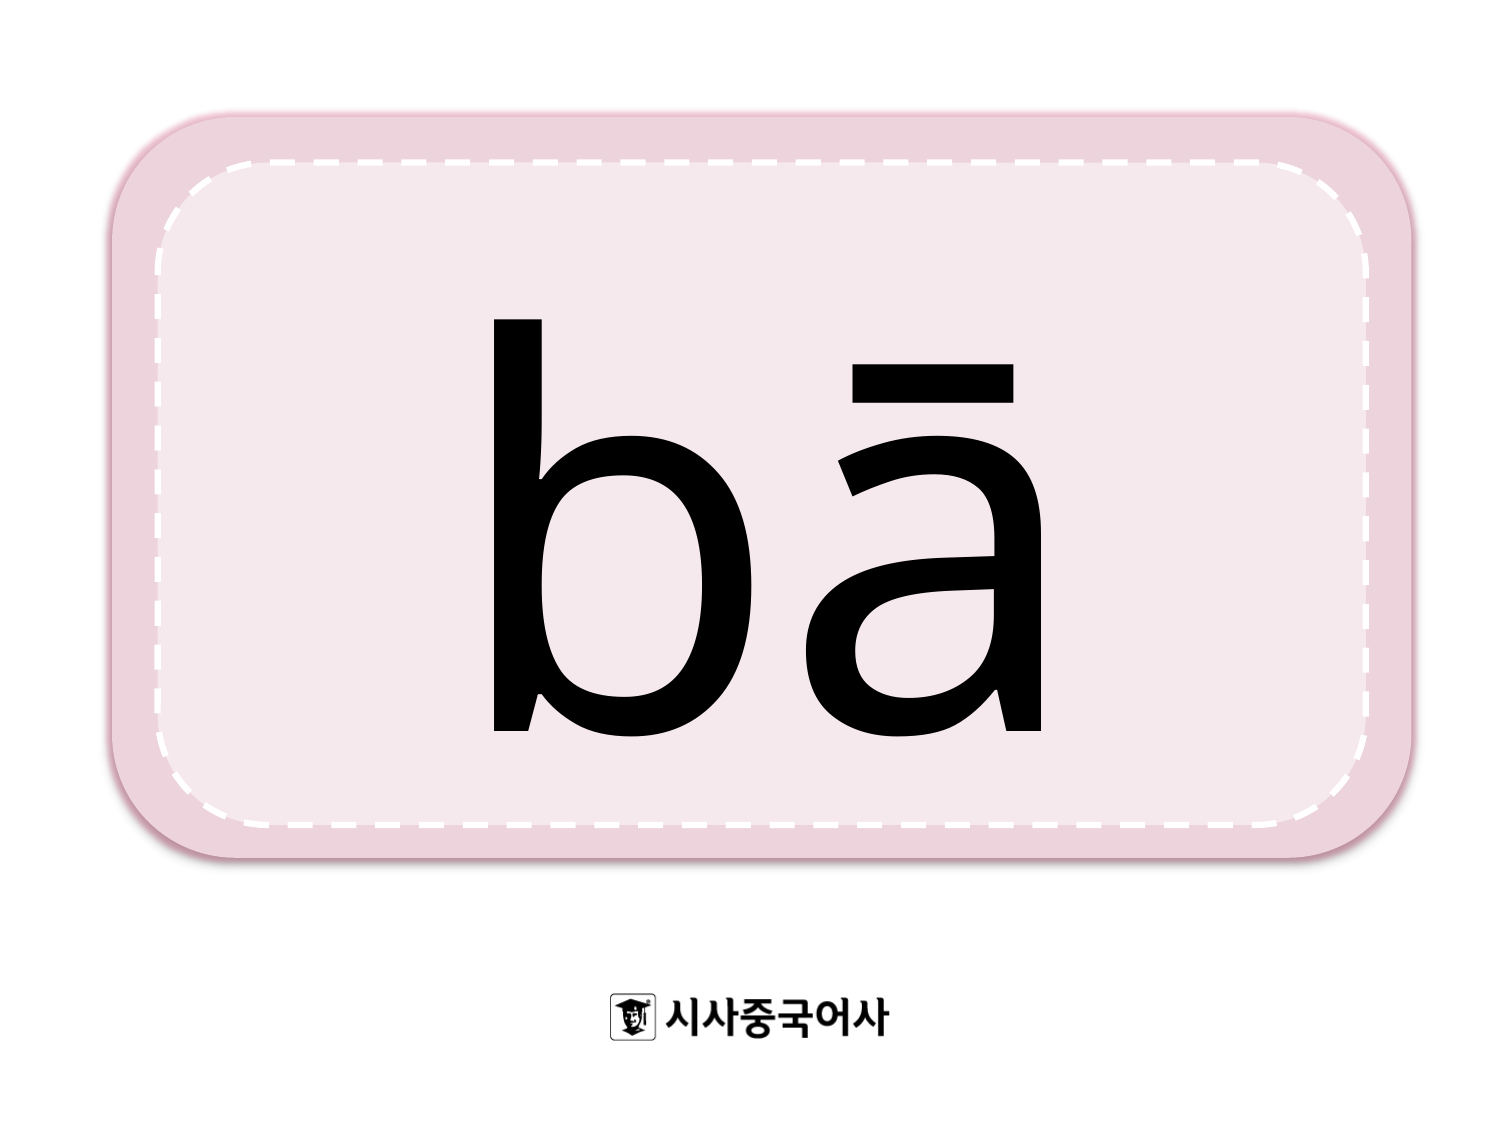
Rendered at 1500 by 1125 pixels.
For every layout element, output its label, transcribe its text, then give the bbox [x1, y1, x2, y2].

text_box bā [162, 183, 1371, 846]
picture [602, 987, 898, 1047]
